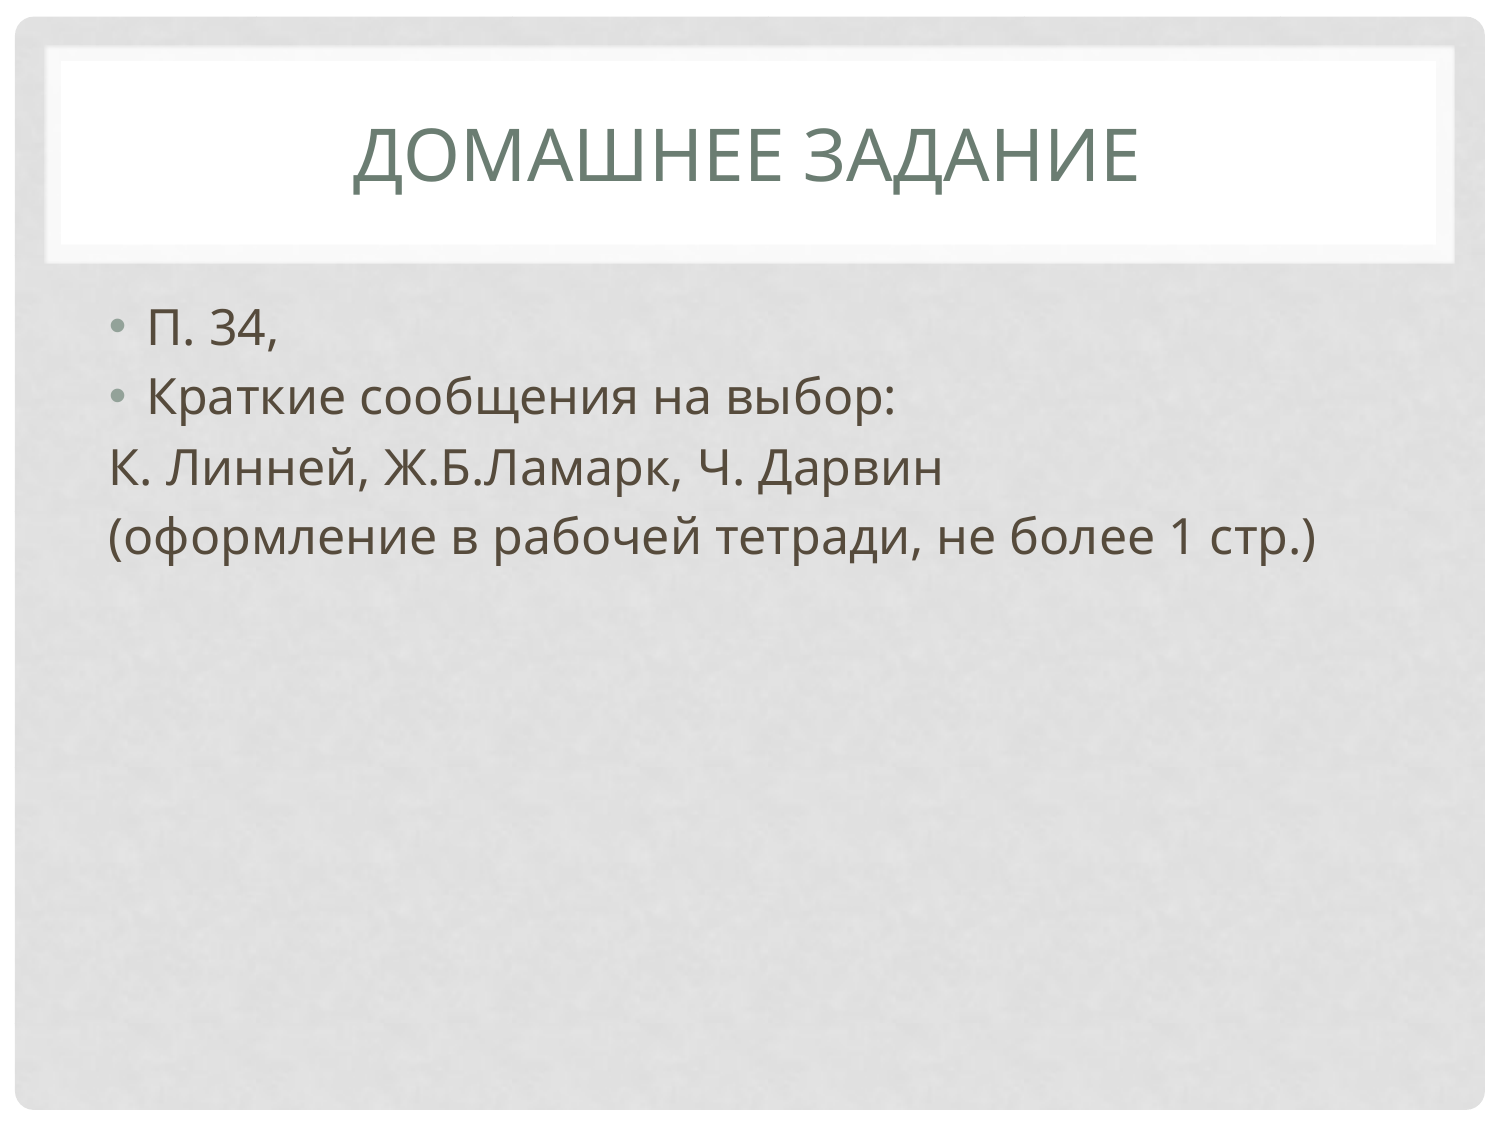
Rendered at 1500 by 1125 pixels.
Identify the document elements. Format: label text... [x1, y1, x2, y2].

list П. 34, Краткие сообщения на выбор: К. Линней, Ж.Б.Ламарк, Ч. Дарвин (оформление в рабочей тетради, не более 1 стр.) [75, 287, 1425, 1005]
title Домашнее задание [69, 66, 1425, 238]
